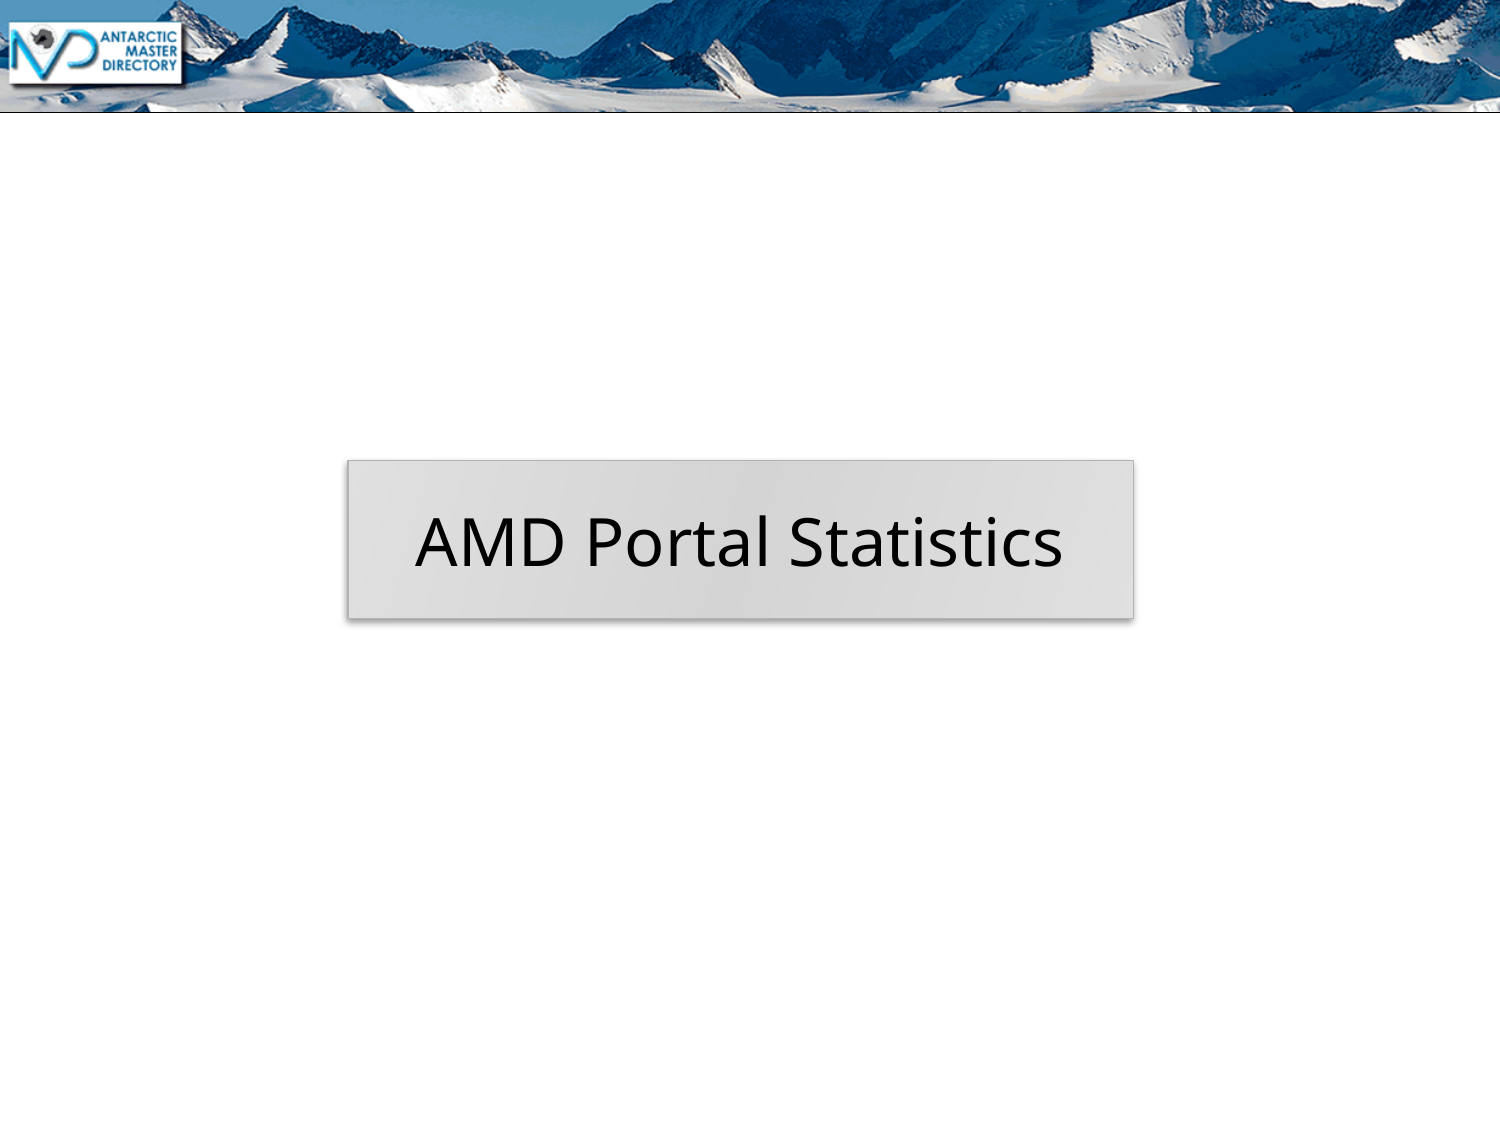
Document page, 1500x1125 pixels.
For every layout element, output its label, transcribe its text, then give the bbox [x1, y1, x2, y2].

title AMD Portal Statistics [347, 460, 1134, 619]
picture [0, 0, 1500, 112]
